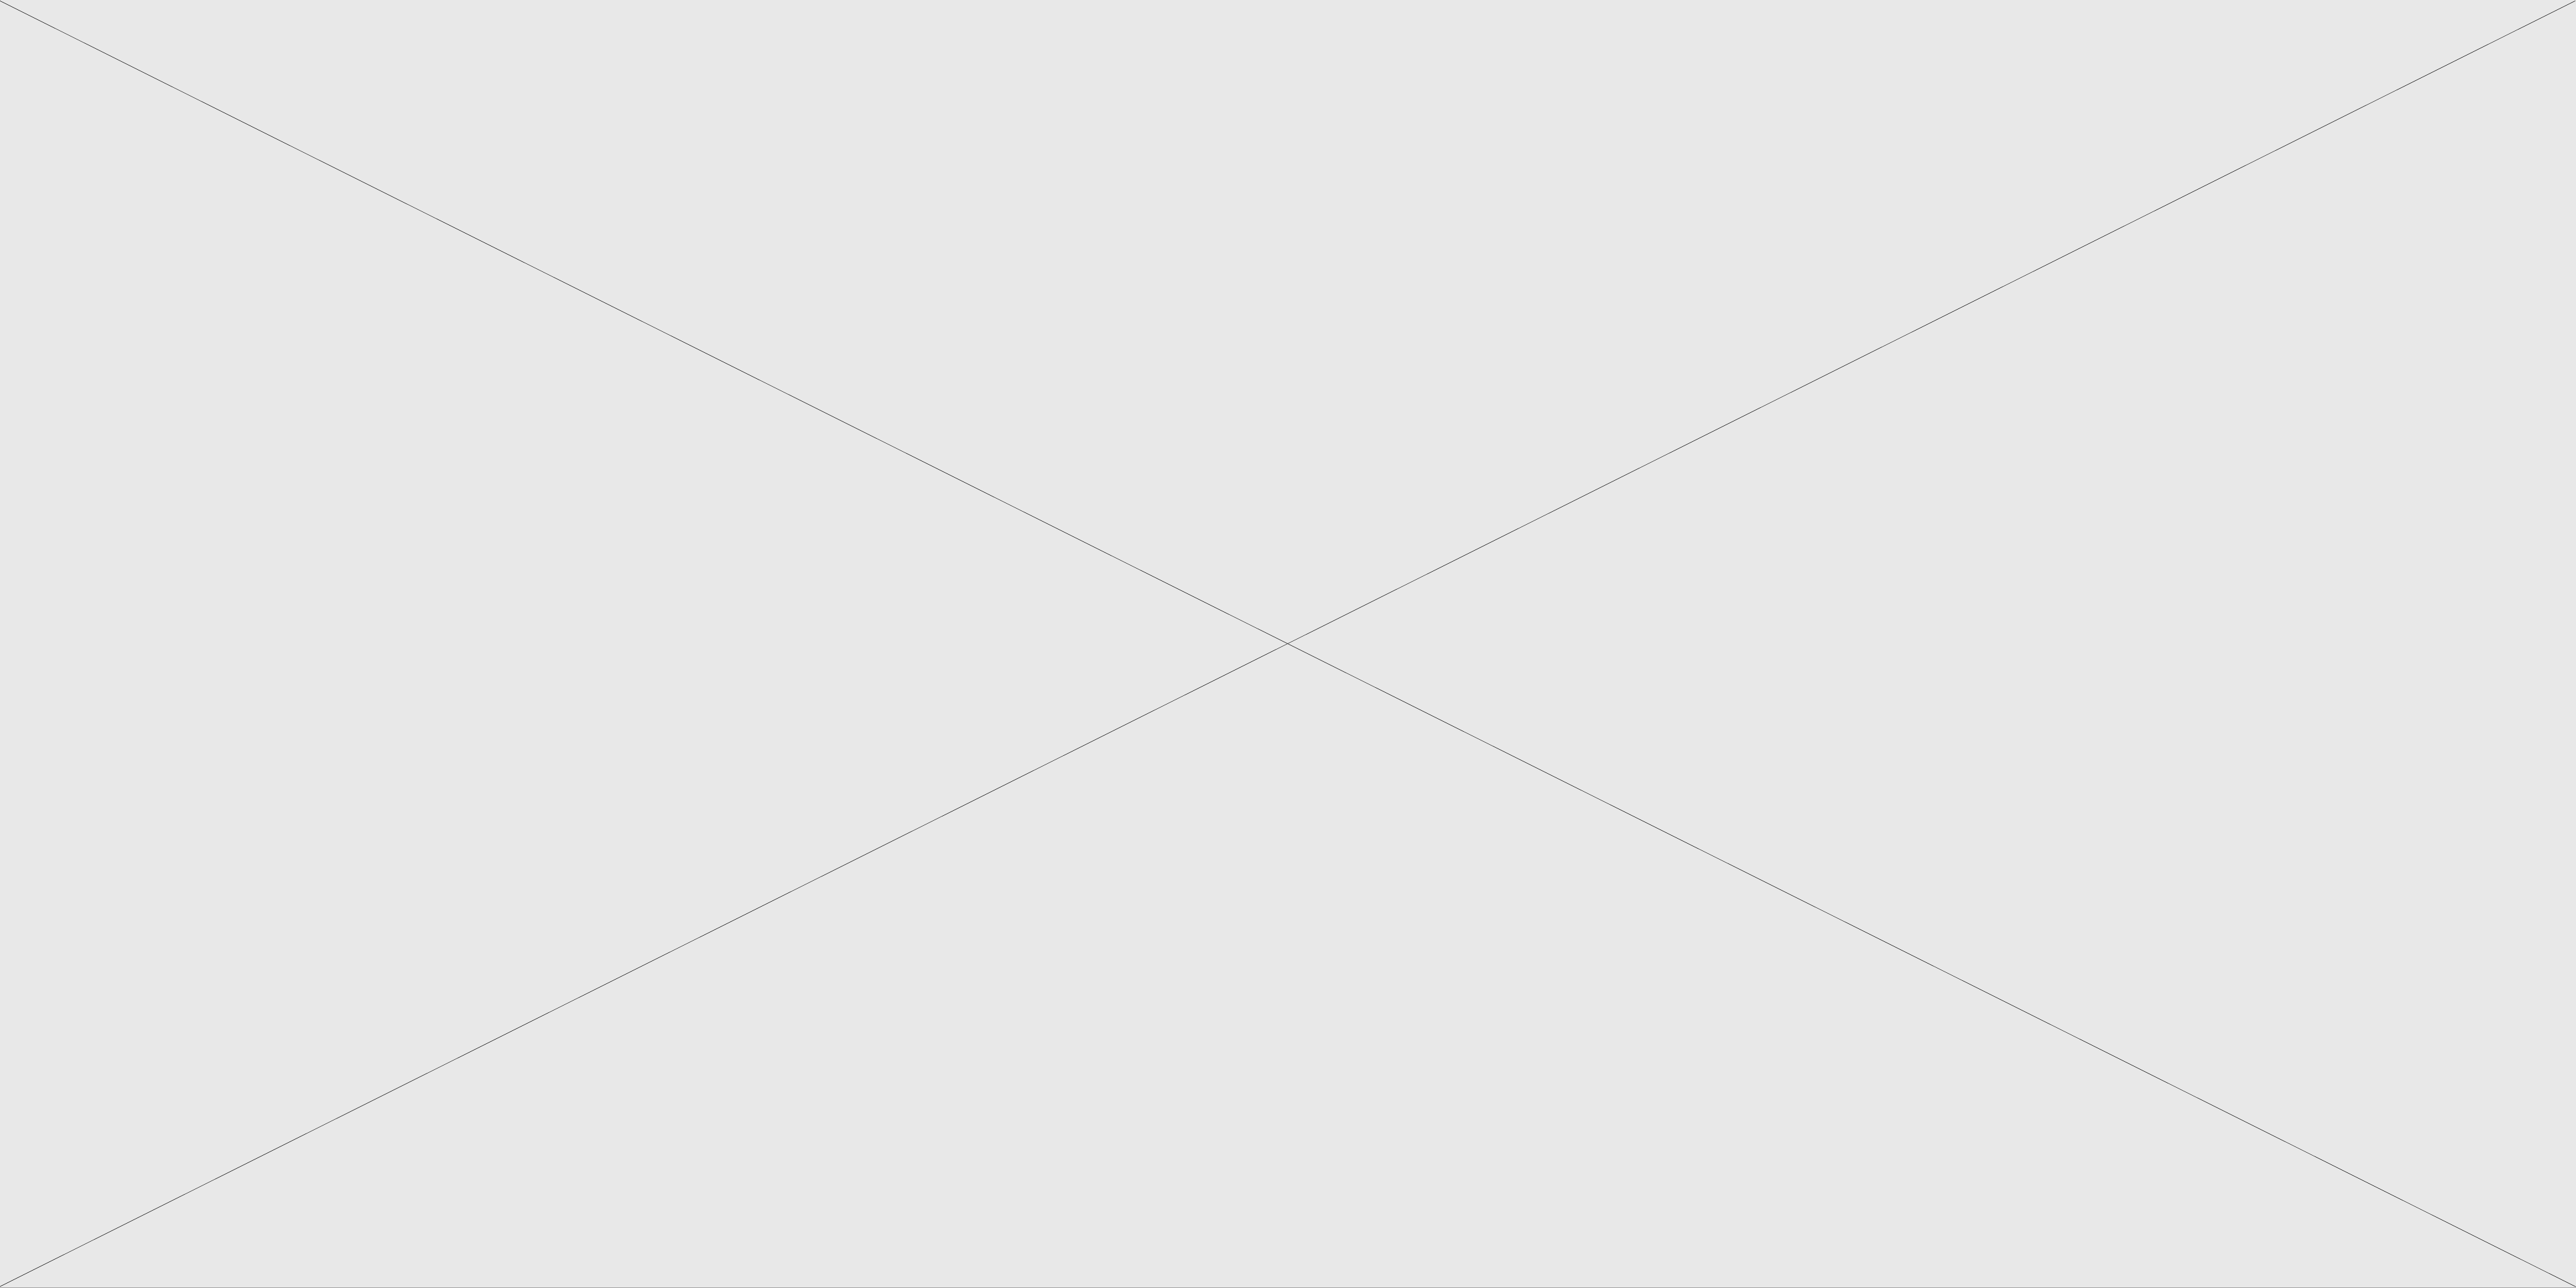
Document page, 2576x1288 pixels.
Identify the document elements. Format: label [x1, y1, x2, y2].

text_box [0, 0, 2576, 1288]
